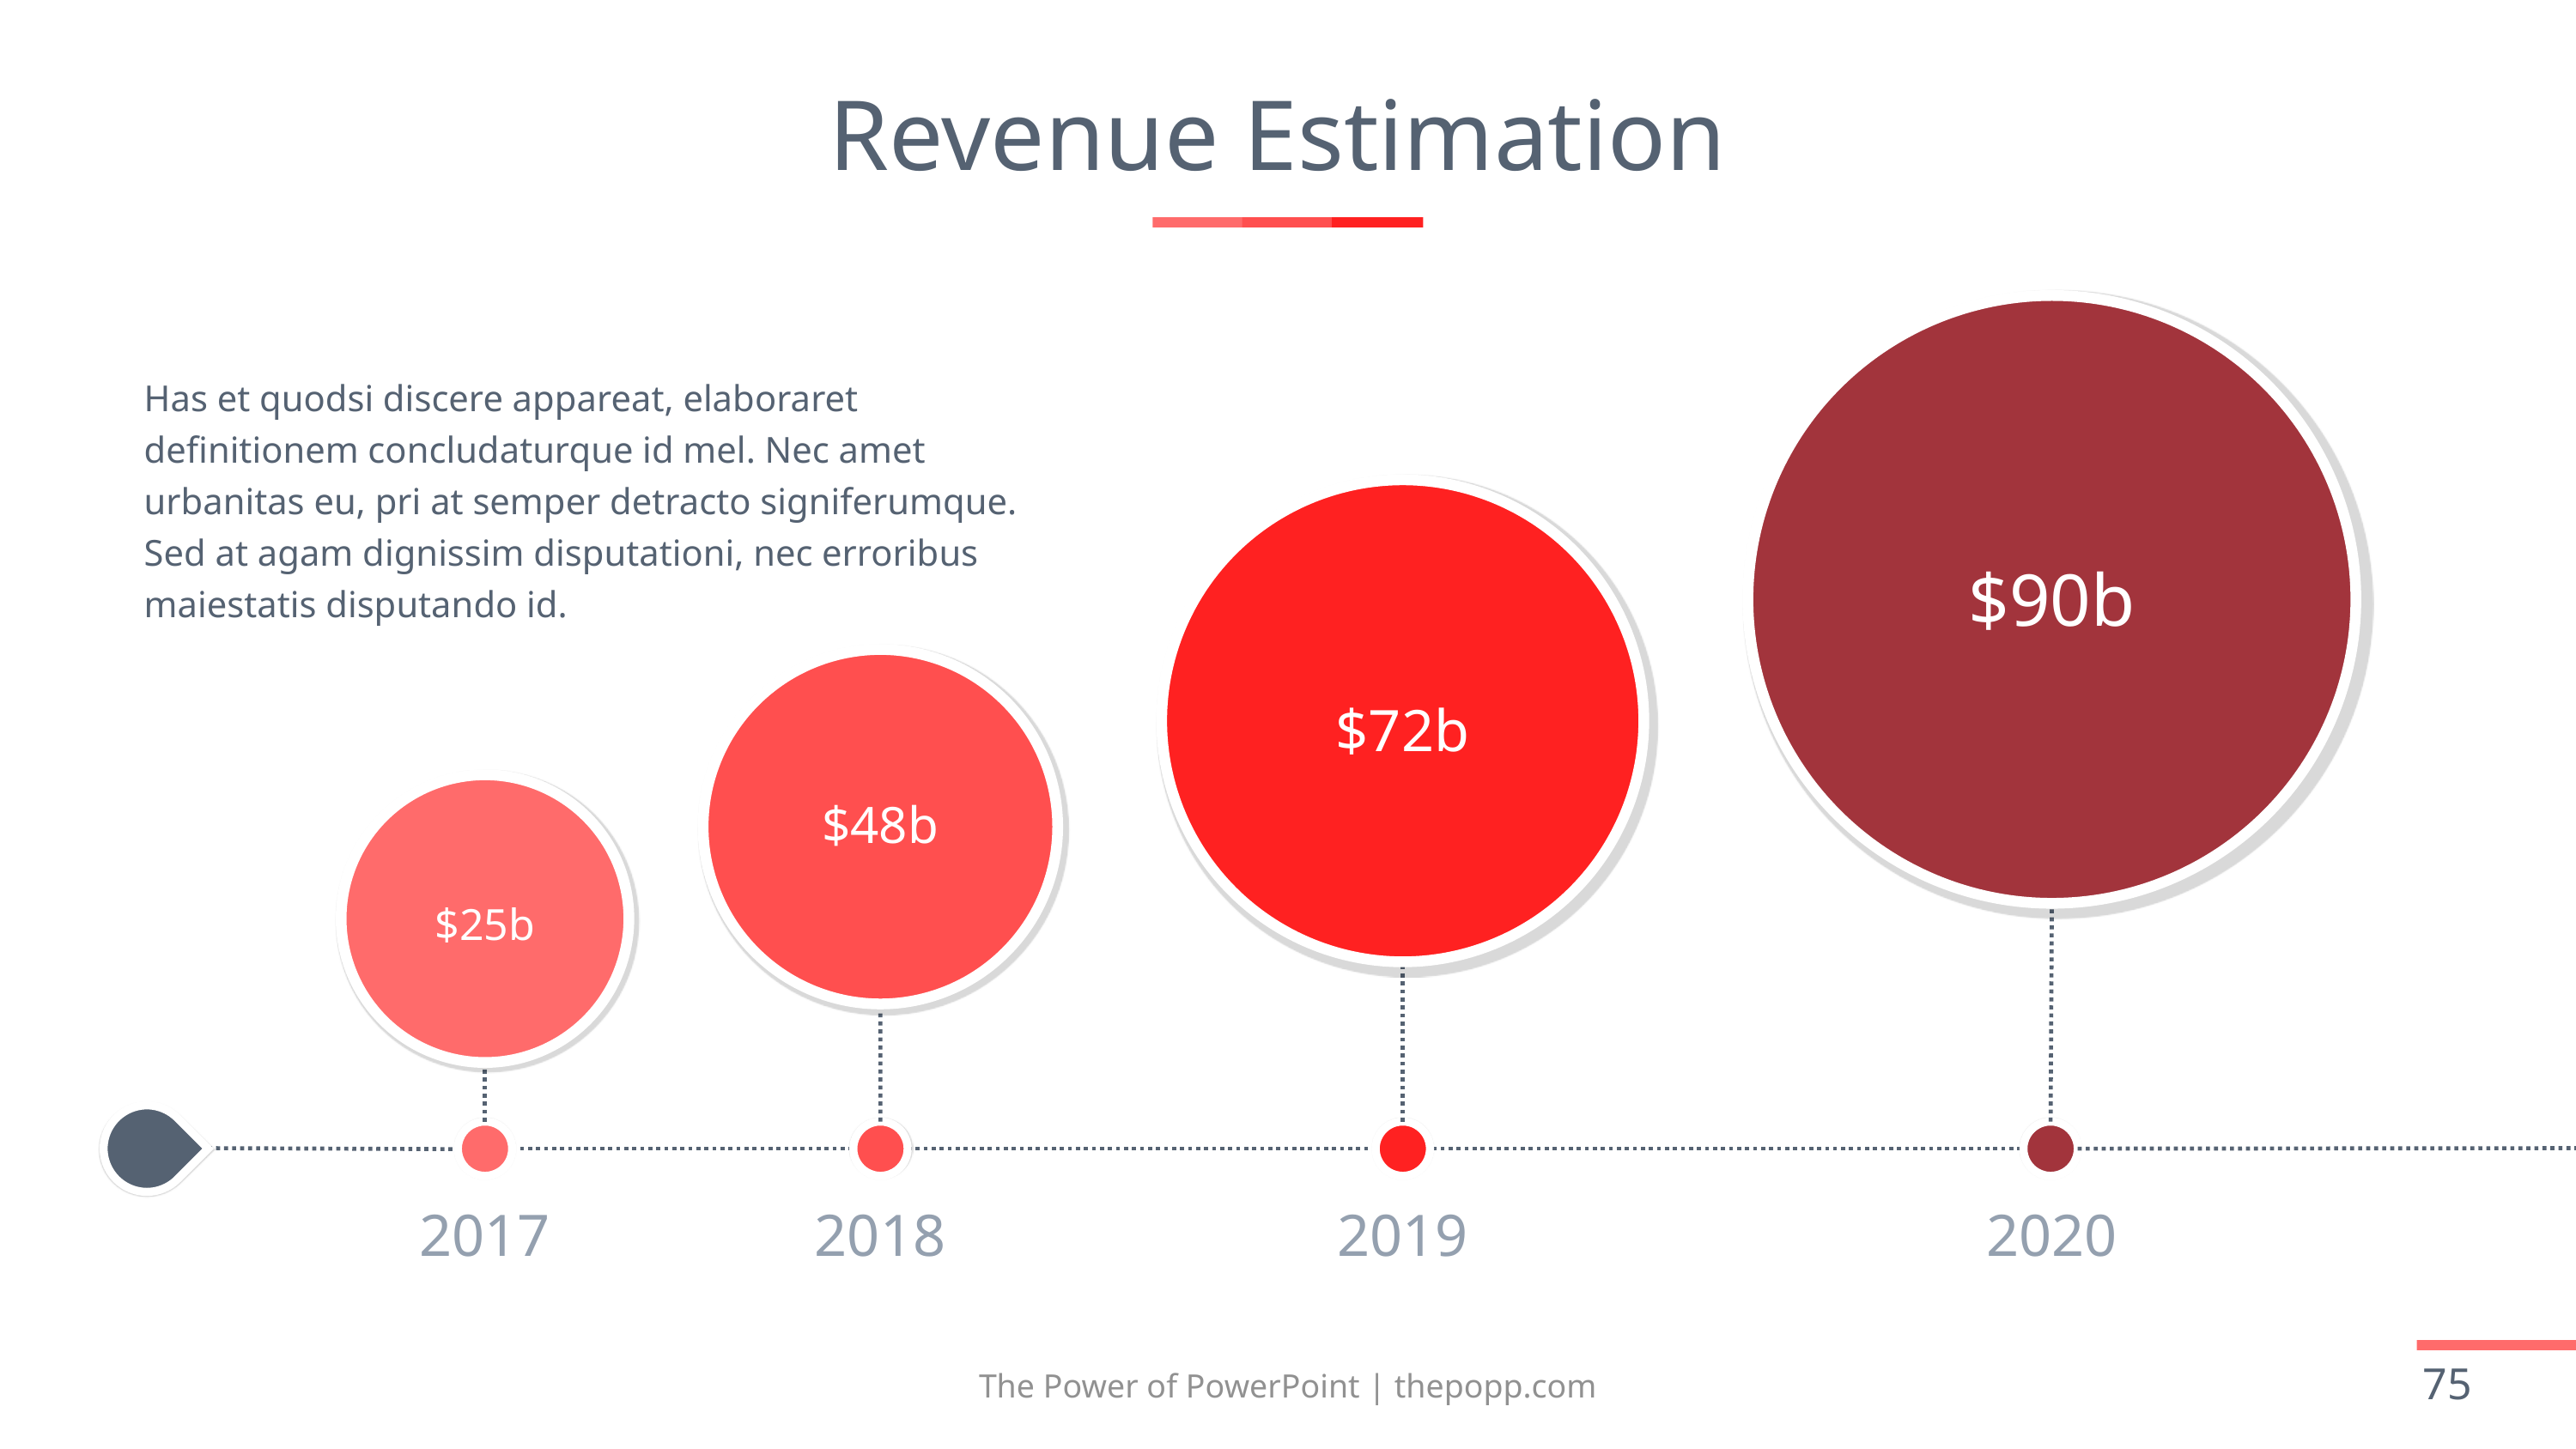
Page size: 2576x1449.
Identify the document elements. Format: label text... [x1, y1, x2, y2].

text_box 2018 [673, 1179, 1088, 1281]
text_box $25b [341, 850, 629, 987]
text_box [1757, 294, 2347, 520]
text_box $90b [1747, 520, 2356, 658]
text_box [1170, 791, 1635, 963]
footer The Power of PowerPoint | thepopp.com [853, 1349, 1723, 1427]
text_box [852, 1120, 909, 1177]
text_box [357, 773, 613, 850]
text_box 2020 [1844, 1179, 2259, 1281]
text_box $72b [1161, 653, 1644, 791]
text_box Has et quodsi discere appareat, elaboraret definitionem concludaturque id mel. Nec amet urbanitas eu, pri at semper detracto signiferumque. Sed at agam dignissim disputationi, nec erroribus maiestatis disputando id. [131, 361, 1088, 631]
text_box [1375, 1120, 1431, 1177]
text_box [1753, 658, 2351, 905]
text_box 2017 [277, 1179, 673, 1281]
text_box [1170, 478, 1636, 653]
text_box [357, 987, 613, 1064]
text_box [720, 648, 1041, 749]
text_box 2019 [1195, 1179, 1610, 1281]
text_box [2022, 1120, 2079, 1177]
slide_number 75 [2409, 1351, 2576, 1421]
text_box $48b [702, 749, 1058, 886]
text_box [102, 1104, 209, 1193]
text_box [712, 886, 1049, 1005]
title Revenue Estimation [69, 49, 2512, 230]
text_box [457, 1120, 513, 1177]
